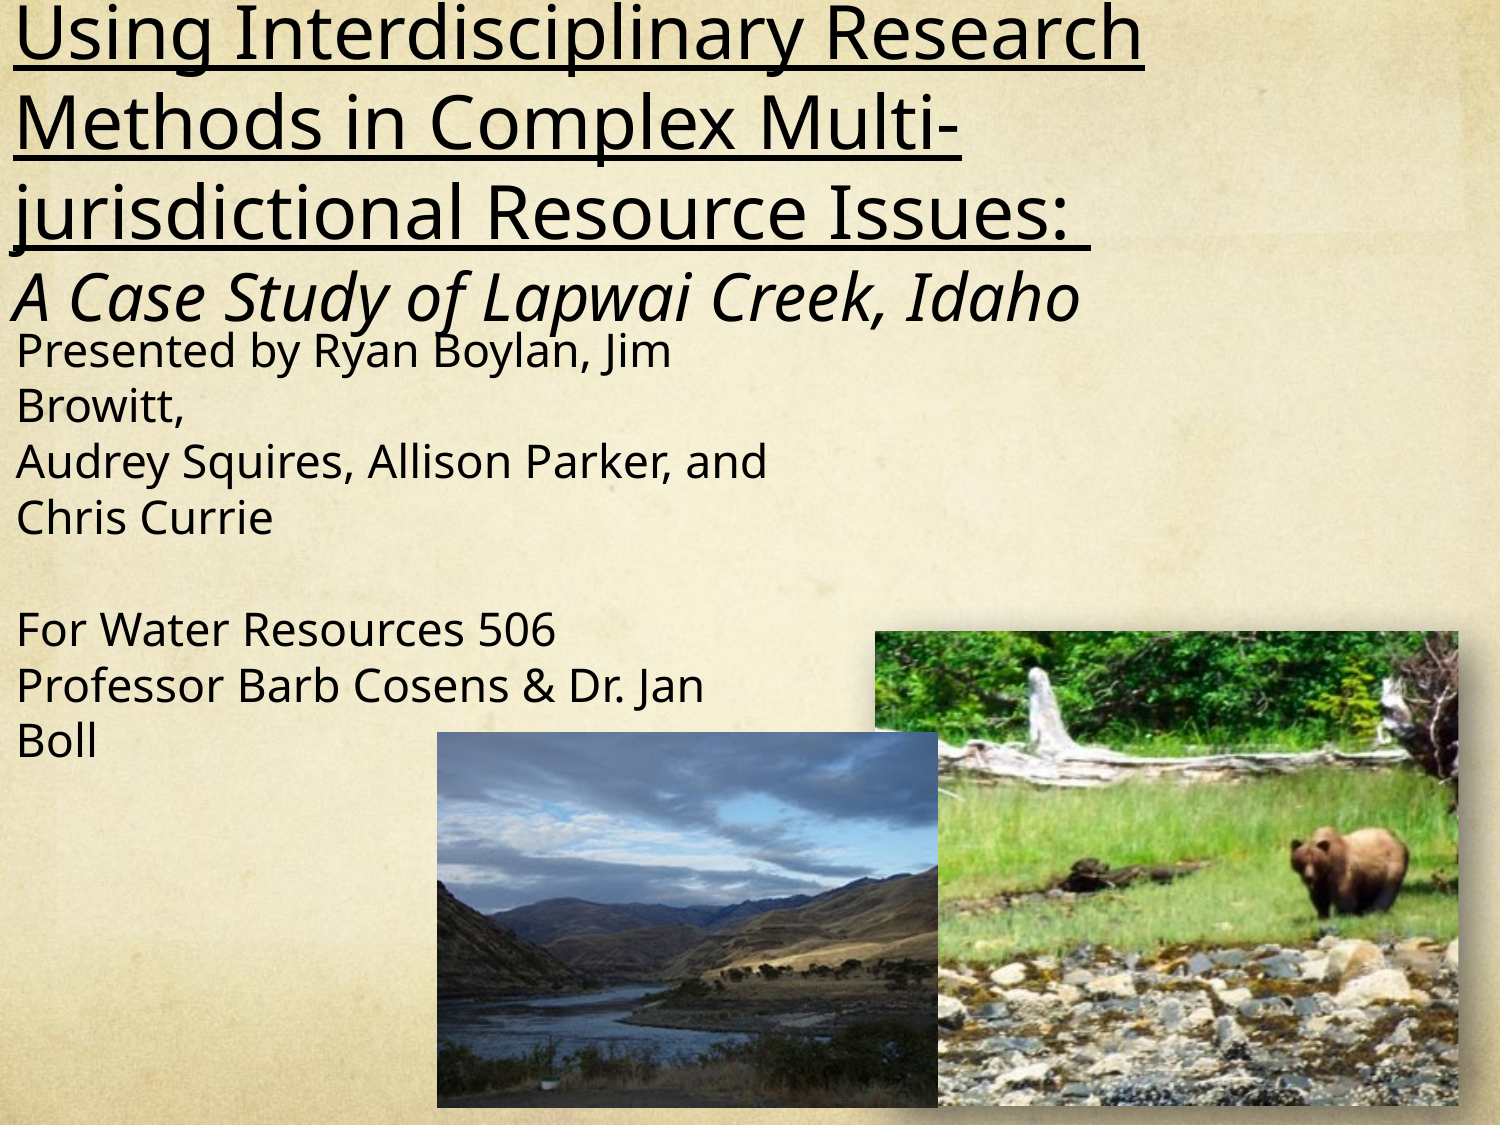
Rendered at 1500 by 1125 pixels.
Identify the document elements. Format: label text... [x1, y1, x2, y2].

text_box Using Interdisciplinary Research Methods in Complex Multi-jurisdictional Resource Issues: A Case Study of Lapwai Creek, Idaho [0, 19, 1425, 300]
text_box Presented by Ryan Boylan, Jim Browitt, Audrey Squires, Allison Parker, and Chris Currie For Water Resources 506 Professor Barb Cosens & Dr. Jan Boll [0, 313, 786, 775]
picture [0, 0, 1500, 1125]
